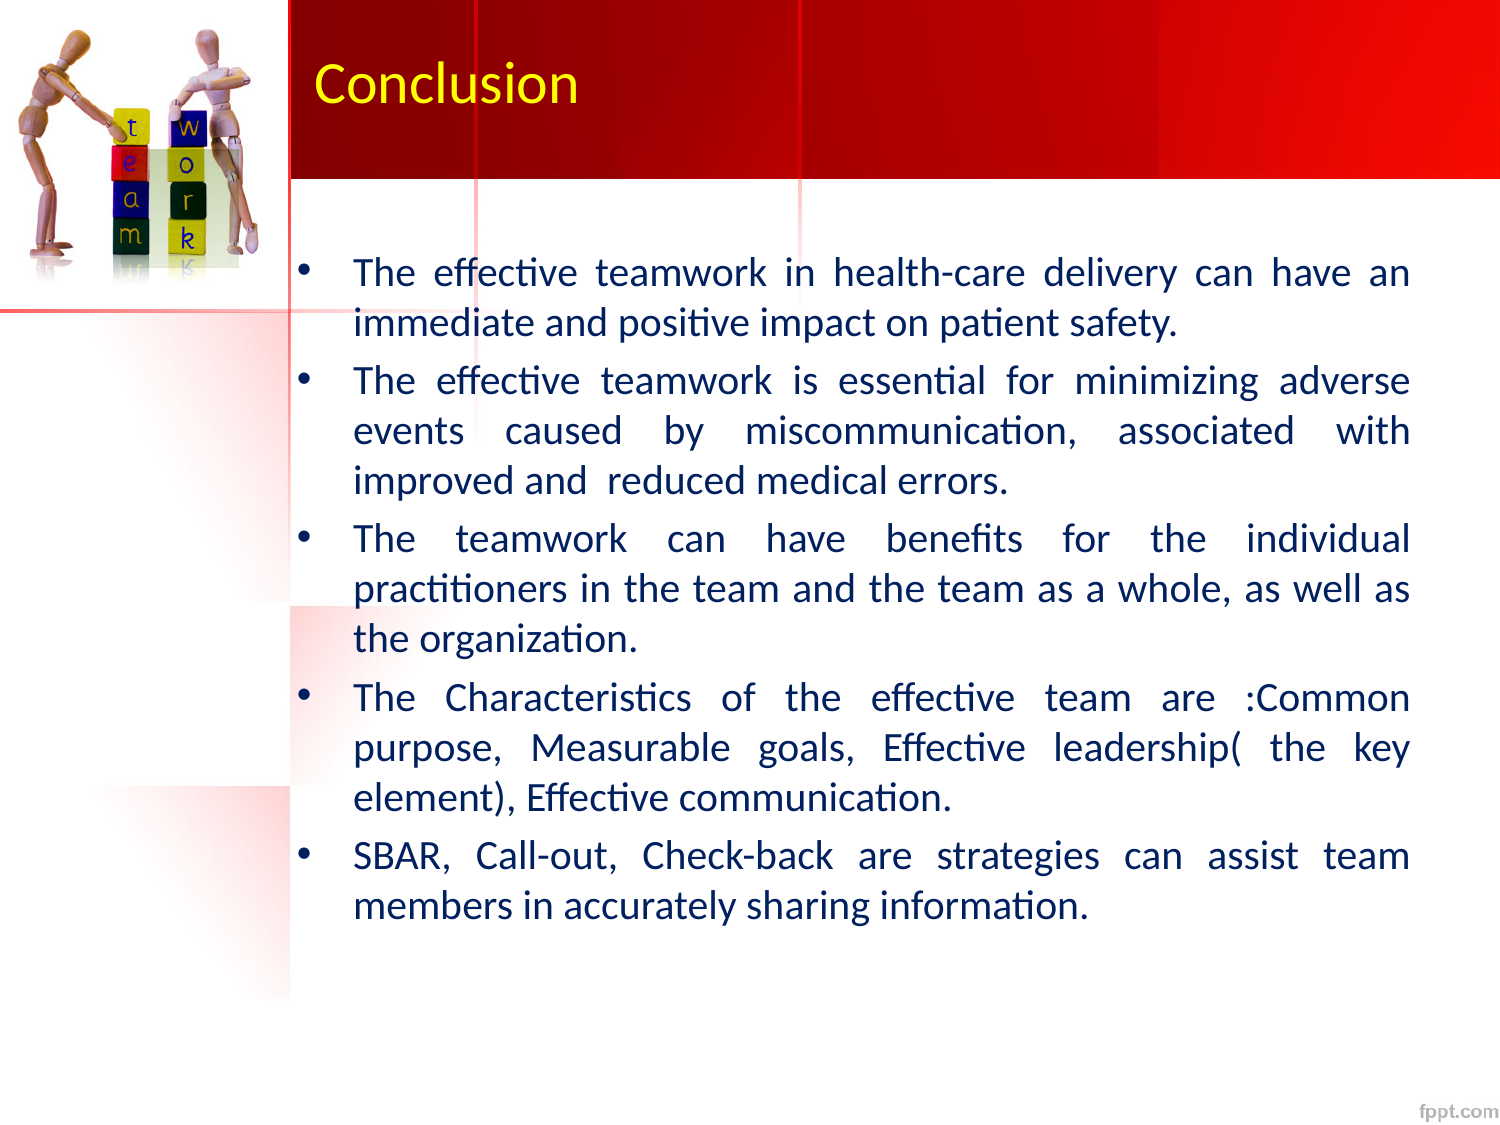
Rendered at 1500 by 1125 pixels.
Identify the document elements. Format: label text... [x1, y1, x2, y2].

title Conclusion [299, 36, 1500, 124]
picture [0, 0, 1500, 1125]
list The effective teamwork in health-care delivery can have an immediate and positive impact on patient safety. The effective teamwork is essential for minimizing adverse events caused by miscommunication, associated with improved and reduced medical errors. The teamwork can have benefits for the individual practitioners in the team and the team as a whole, as well as the organization. The Characteristics of the effective team are :Common purpose, Measurable goals, Effective leadership( the key element), Effective communication. SBAR, Call-out, Check-back are strategies can assist team members in accurately sharing information. [281, 236, 1427, 994]
